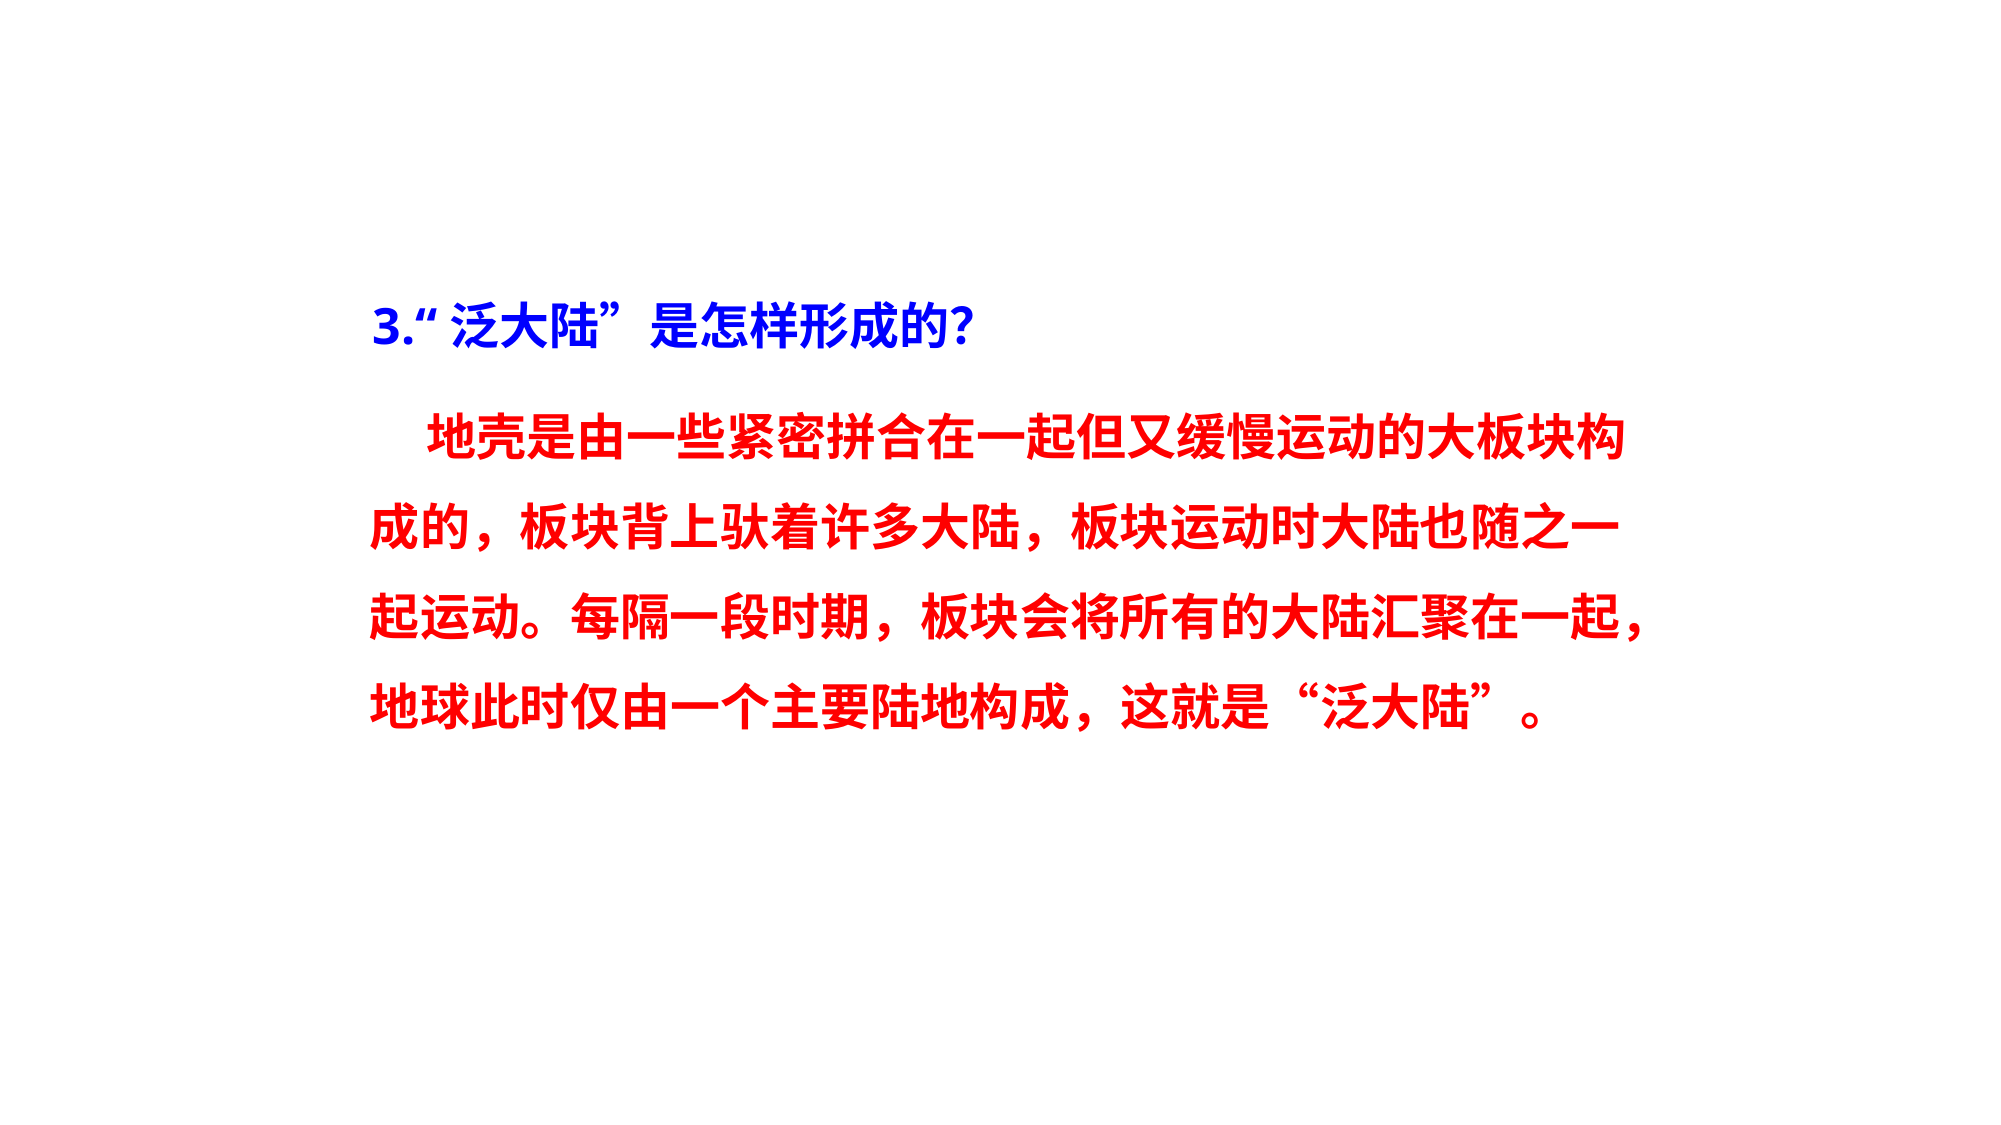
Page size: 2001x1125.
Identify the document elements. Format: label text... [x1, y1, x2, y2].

text_box 地壳是由一些紧密拼合在一起但又缓慢运动的大板块构成的，板块背上驮着许多大陆，板块运动时大陆也随之一起运动。每隔一段时期，板块会将所有的大陆汇聚在一起，地球此时仅由一个主要陆地构成，这就是“泛大陆”。 [355, 368, 1645, 743]
text_box 3.“泛大陆”是怎样形成的？ [357, 257, 1633, 362]
